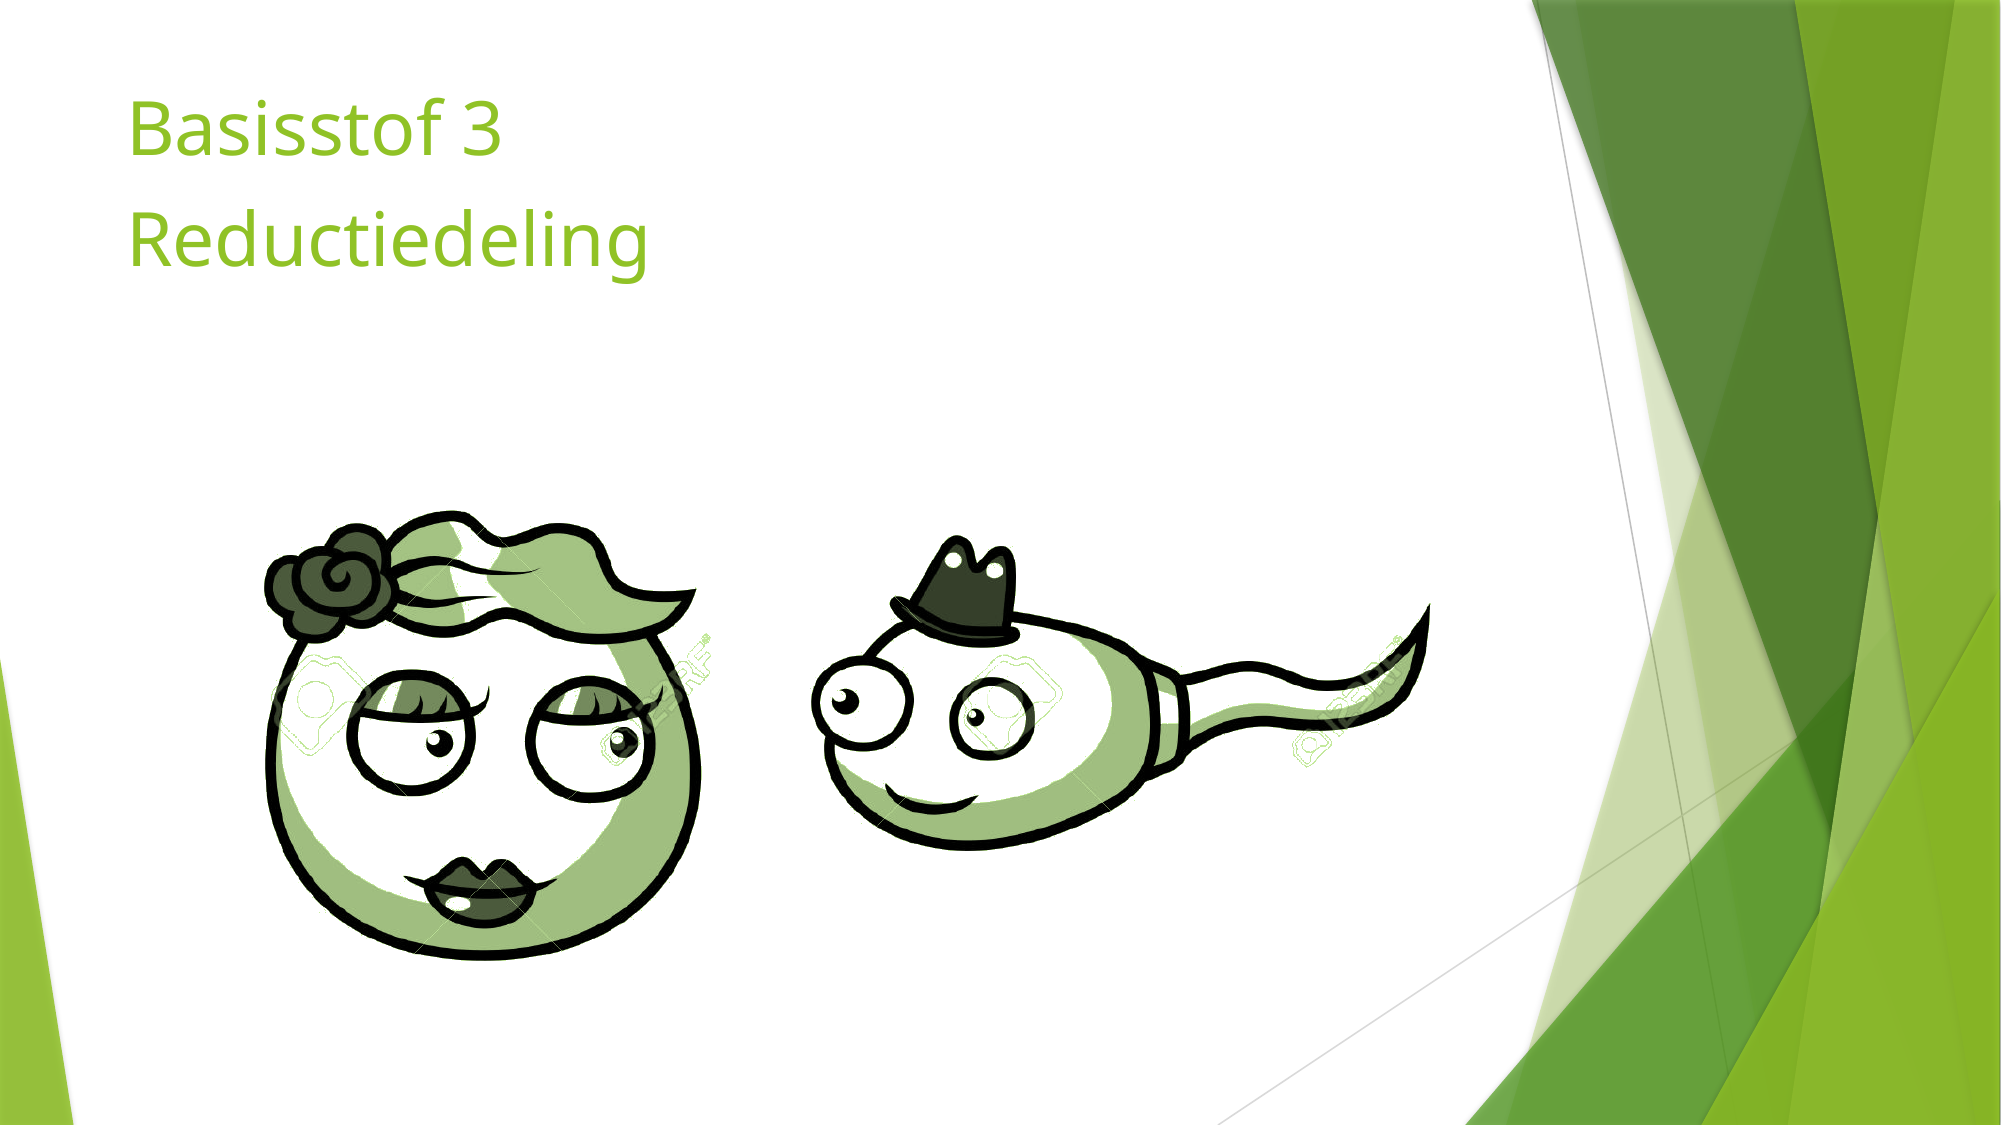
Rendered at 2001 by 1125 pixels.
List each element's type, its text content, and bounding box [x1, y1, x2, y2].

text_box Reductiedeling [111, 183, 1522, 295]
title Basisstof 3 [111, 72, 1522, 183]
picture [231, 495, 1437, 976]
